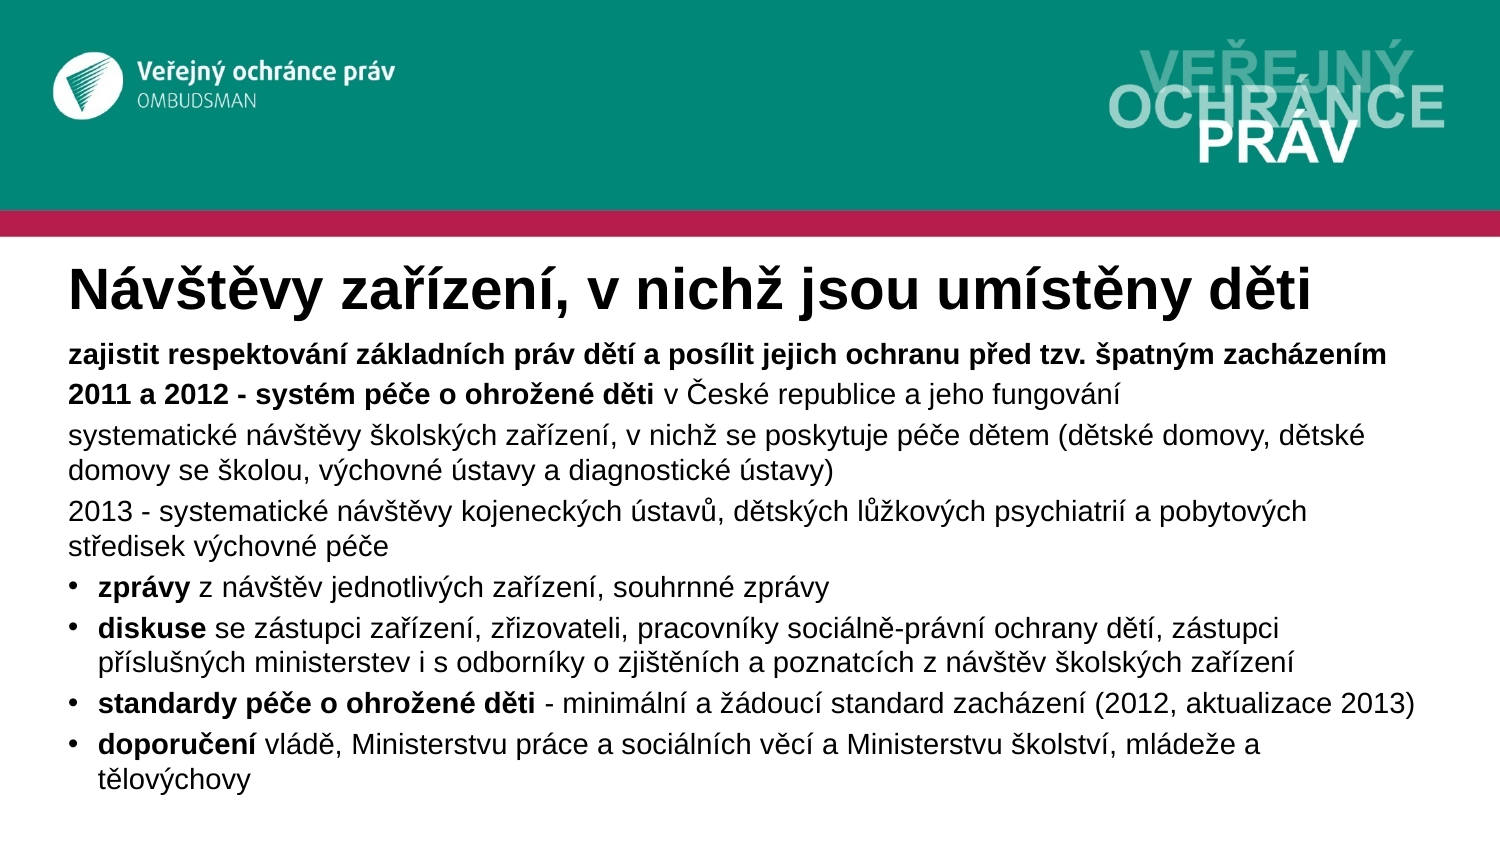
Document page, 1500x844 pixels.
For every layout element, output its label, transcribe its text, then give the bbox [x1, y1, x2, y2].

list zajistit respektování základních práv dětí a posílit jejich ochranu před tzv. špatným zacházením 2011 a 2012 - systém péče o ohrožené děti v České republice a jeho fungování systematické návštěvy školských zařízení, v nichž se poskytuje péče dětem (dětské domovy, dětské domovy se školou, výchovné ústavy a diagnostické ústavy) 2013 - systematické návštěvy kojeneckých ústavů, dětských lůžkových psychiatrií a pobytových středisek výchovné péče zprávy z návštěv jednotlivých zařízení, souhrnné zprávy diskuse se zástupci zařízení, zřizovateli, pracovníky sociálně-právní ochrany dětí, zástupci příslušných ministerstev i s odborníky o zjištěních a poznatcích z návštěv školských zařízení standardy péče o ohrožené děti - minimální a žádoucí standard zacházení (2012, aktualizace 2013) doporučení vládě, Ministerstvu práce a sociálních věcí a Ministerstvu školství, mládeže a tělovýchovy [53, 327, 1436, 789]
picture [0, 0, 1500, 799]
title Návštěvy zařízení, v nichž jsou umístěny děti [53, 256, 1404, 316]
